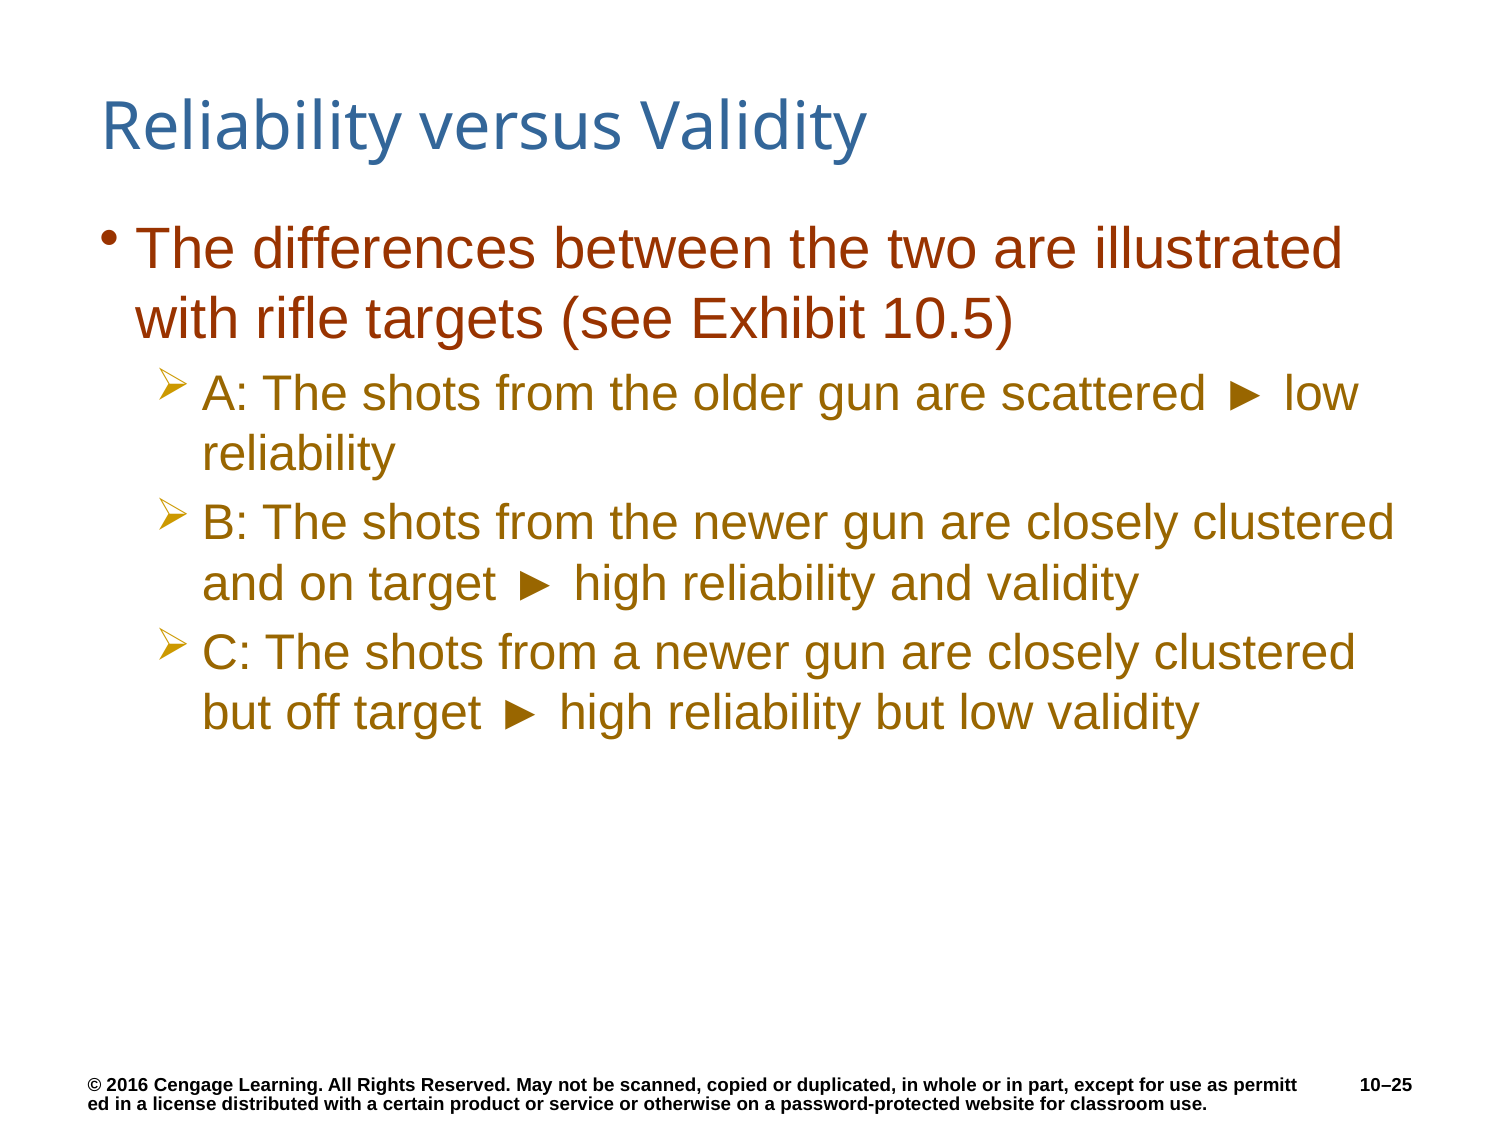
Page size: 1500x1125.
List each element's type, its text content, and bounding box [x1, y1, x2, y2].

title Reliability versus Validity [85, 75, 1411, 171]
list The differences between the two are illustrated with rifle targets (see Exhibit 10.5) A: The shots from the older gun are scattered ► low reliability B: The shots from the newer gun are closely clustered and on target ► high reliability and validity C: The shots from a newer gun are closely clustered but off target ► high reliability but low validity [84, 202, 1414, 1013]
footer © 2016 Cengage Learning. All Rights Reserved. May not be scanned, copied or duplicated, in whole or in part, except for use as permitted in a license distributed with a certain product or service or otherwise on a password-protected website for classroom use. [87, 1057, 1050, 1103]
slide_number 10–25 [1050, 1042, 1413, 1103]
